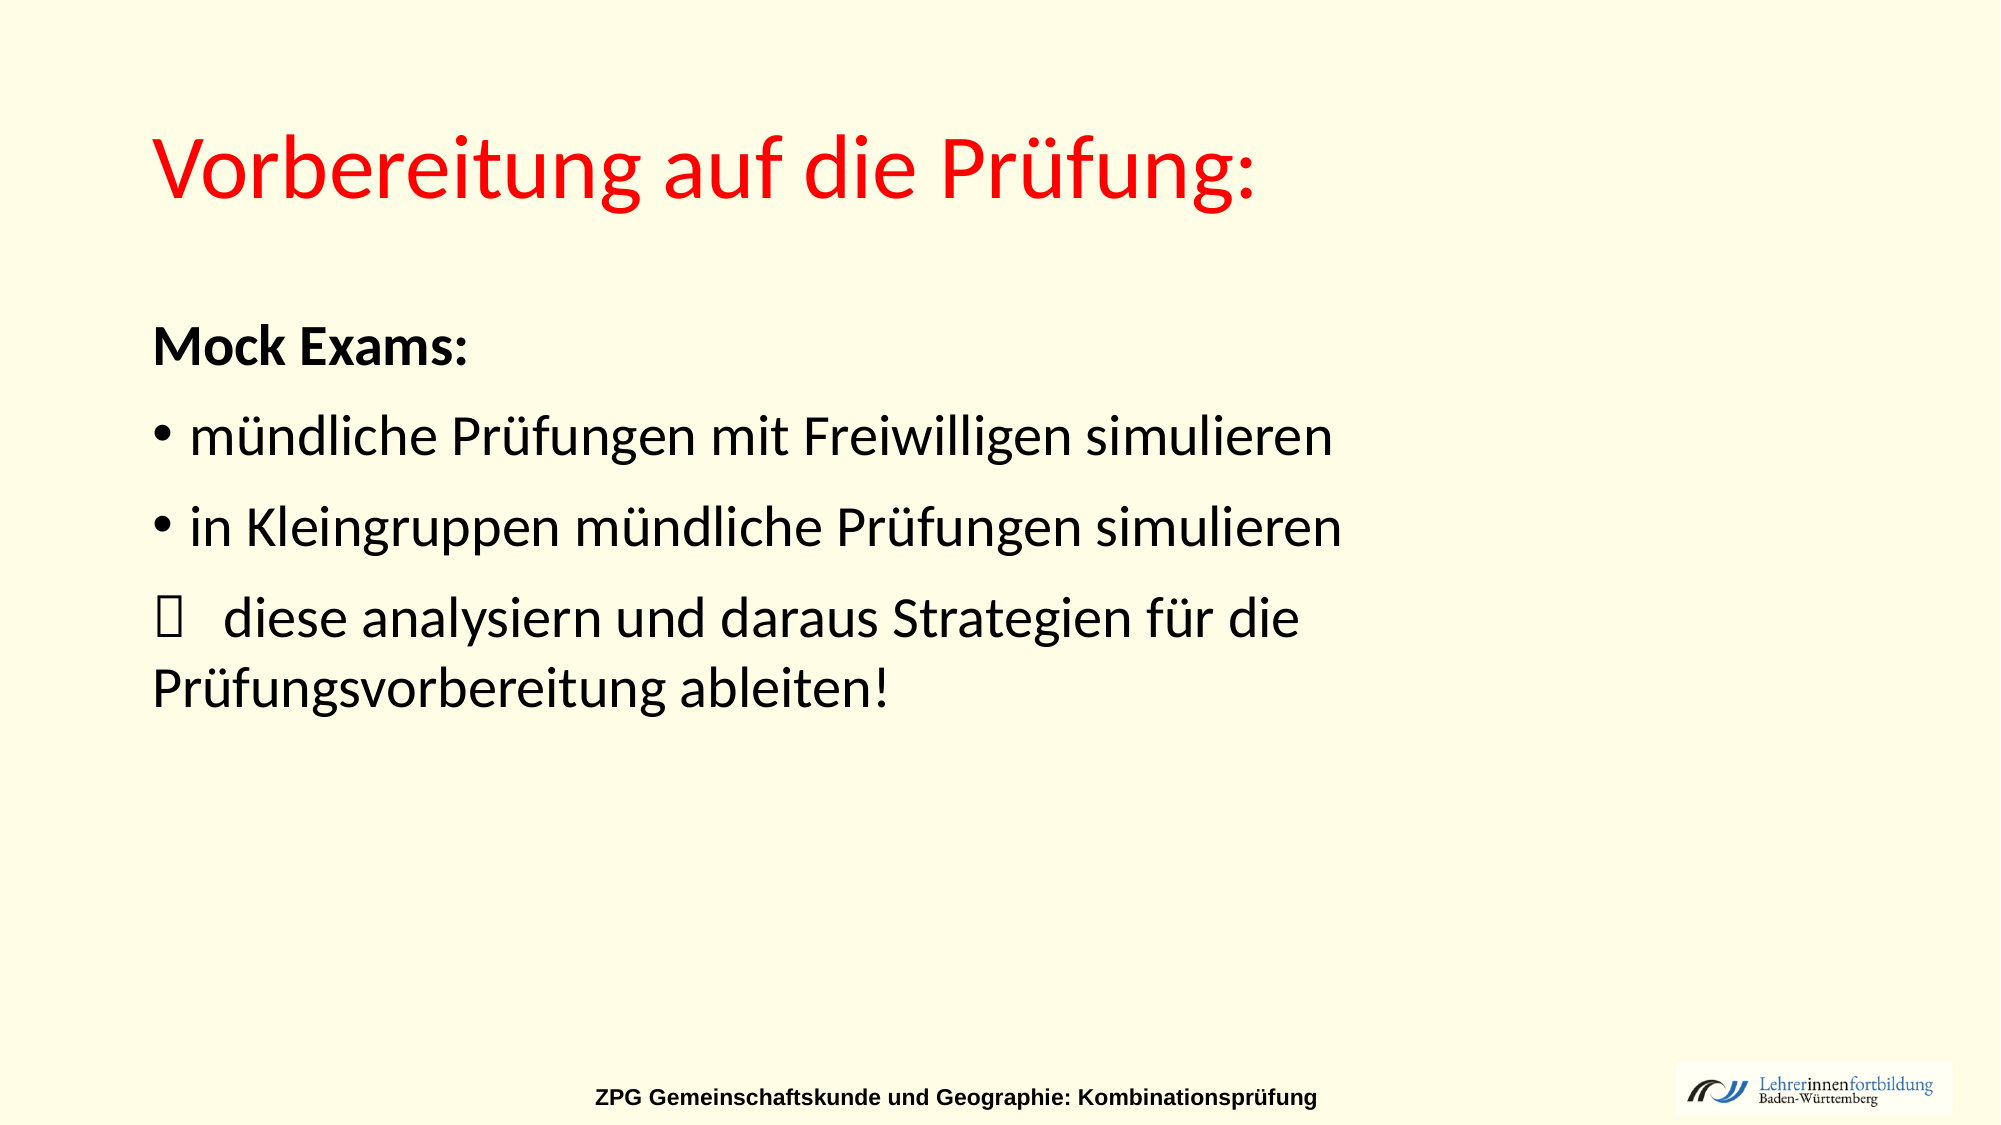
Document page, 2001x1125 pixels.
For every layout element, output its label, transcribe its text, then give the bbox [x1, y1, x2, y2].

picture [1676, 1062, 1953, 1116]
text_box Vorbereitung auf die Prüfung: [137, 59, 1863, 278]
text_box Mock Exams: mündliche Prüfungen mit Freiwilligen simulieren in Kleingruppen mündliche Prüfungen simulieren  diese analysiern und daraus Strategien für die Prüfungsvorbereitung ableiten! [137, 299, 1465, 1014]
